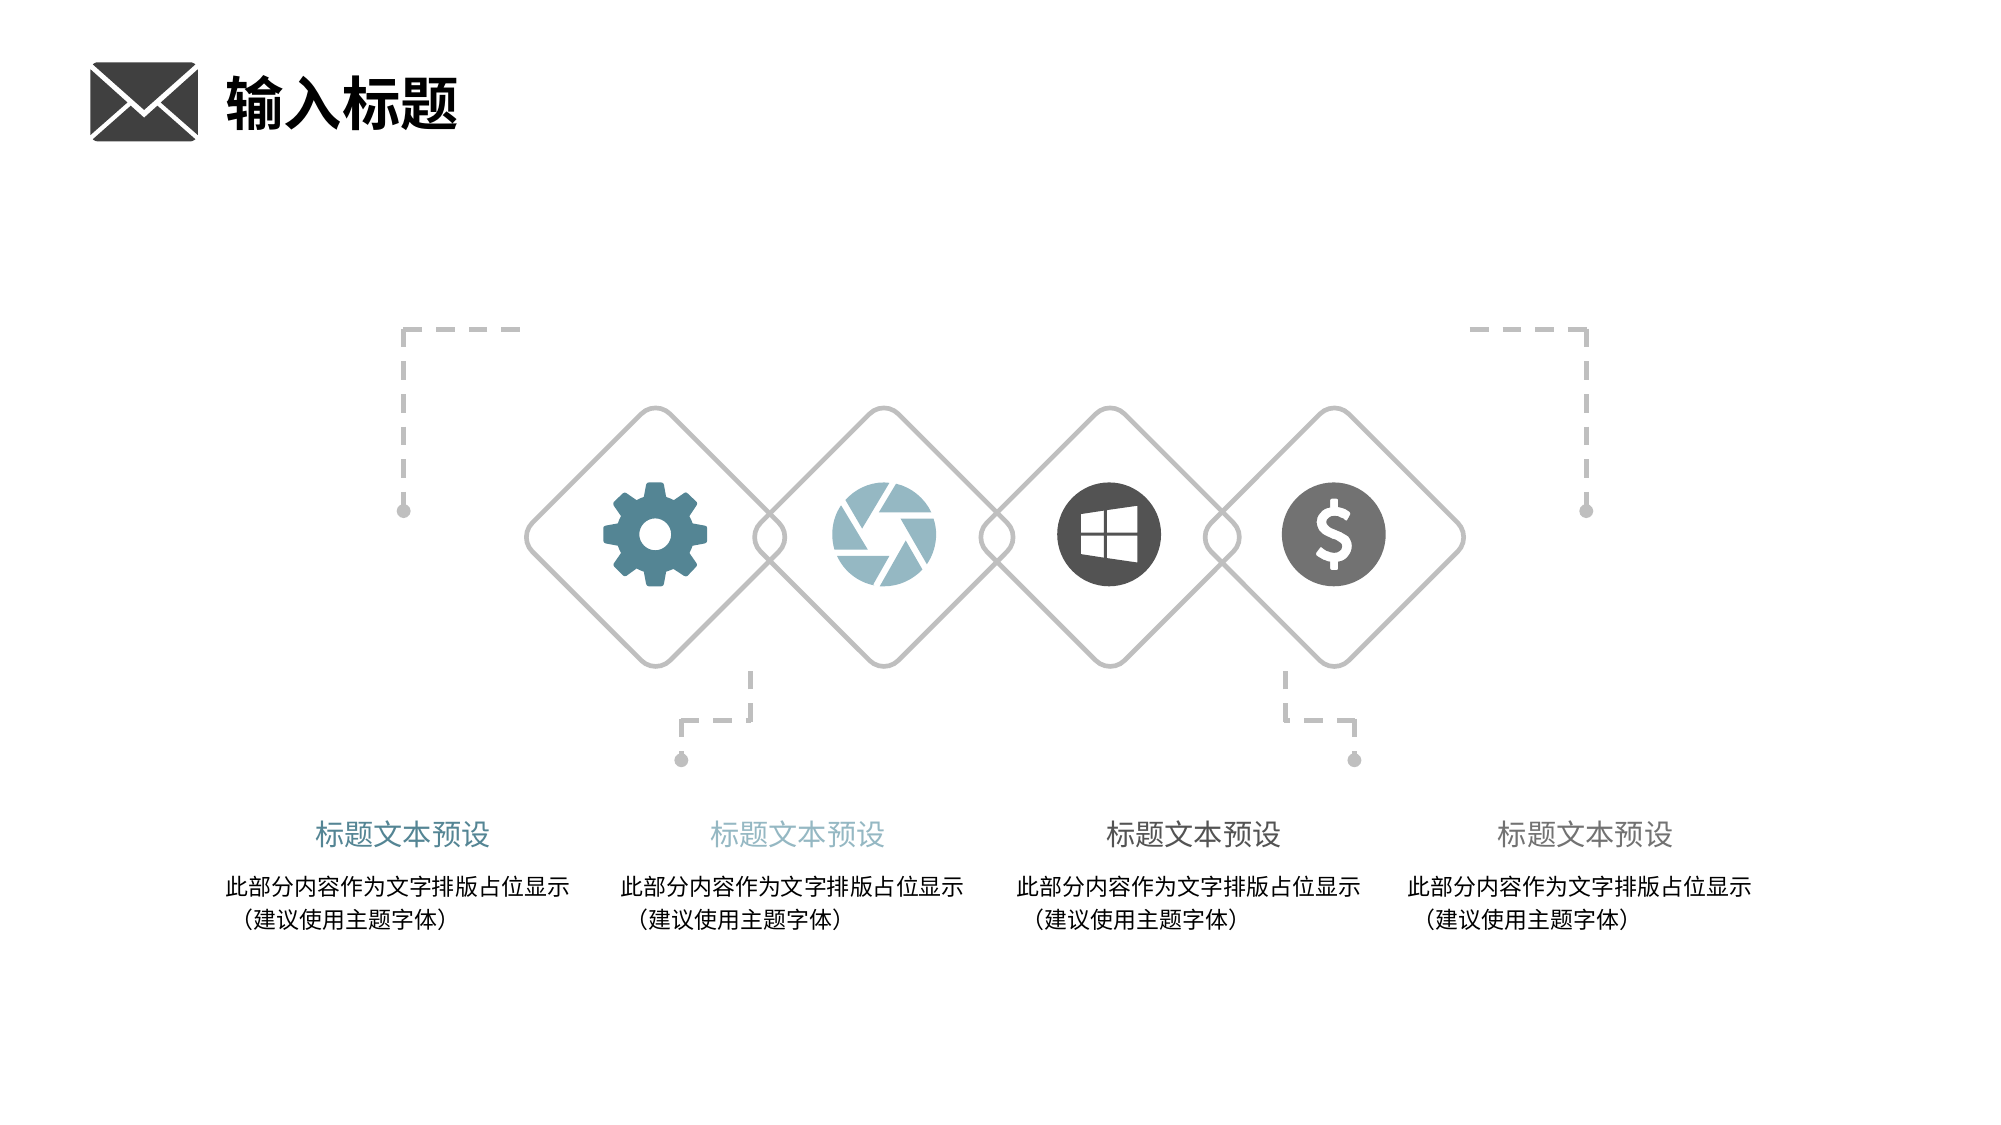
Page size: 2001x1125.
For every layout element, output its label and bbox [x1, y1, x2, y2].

text_box [210, 328, 1780, 959]
text_box [90, 59, 481, 146]
